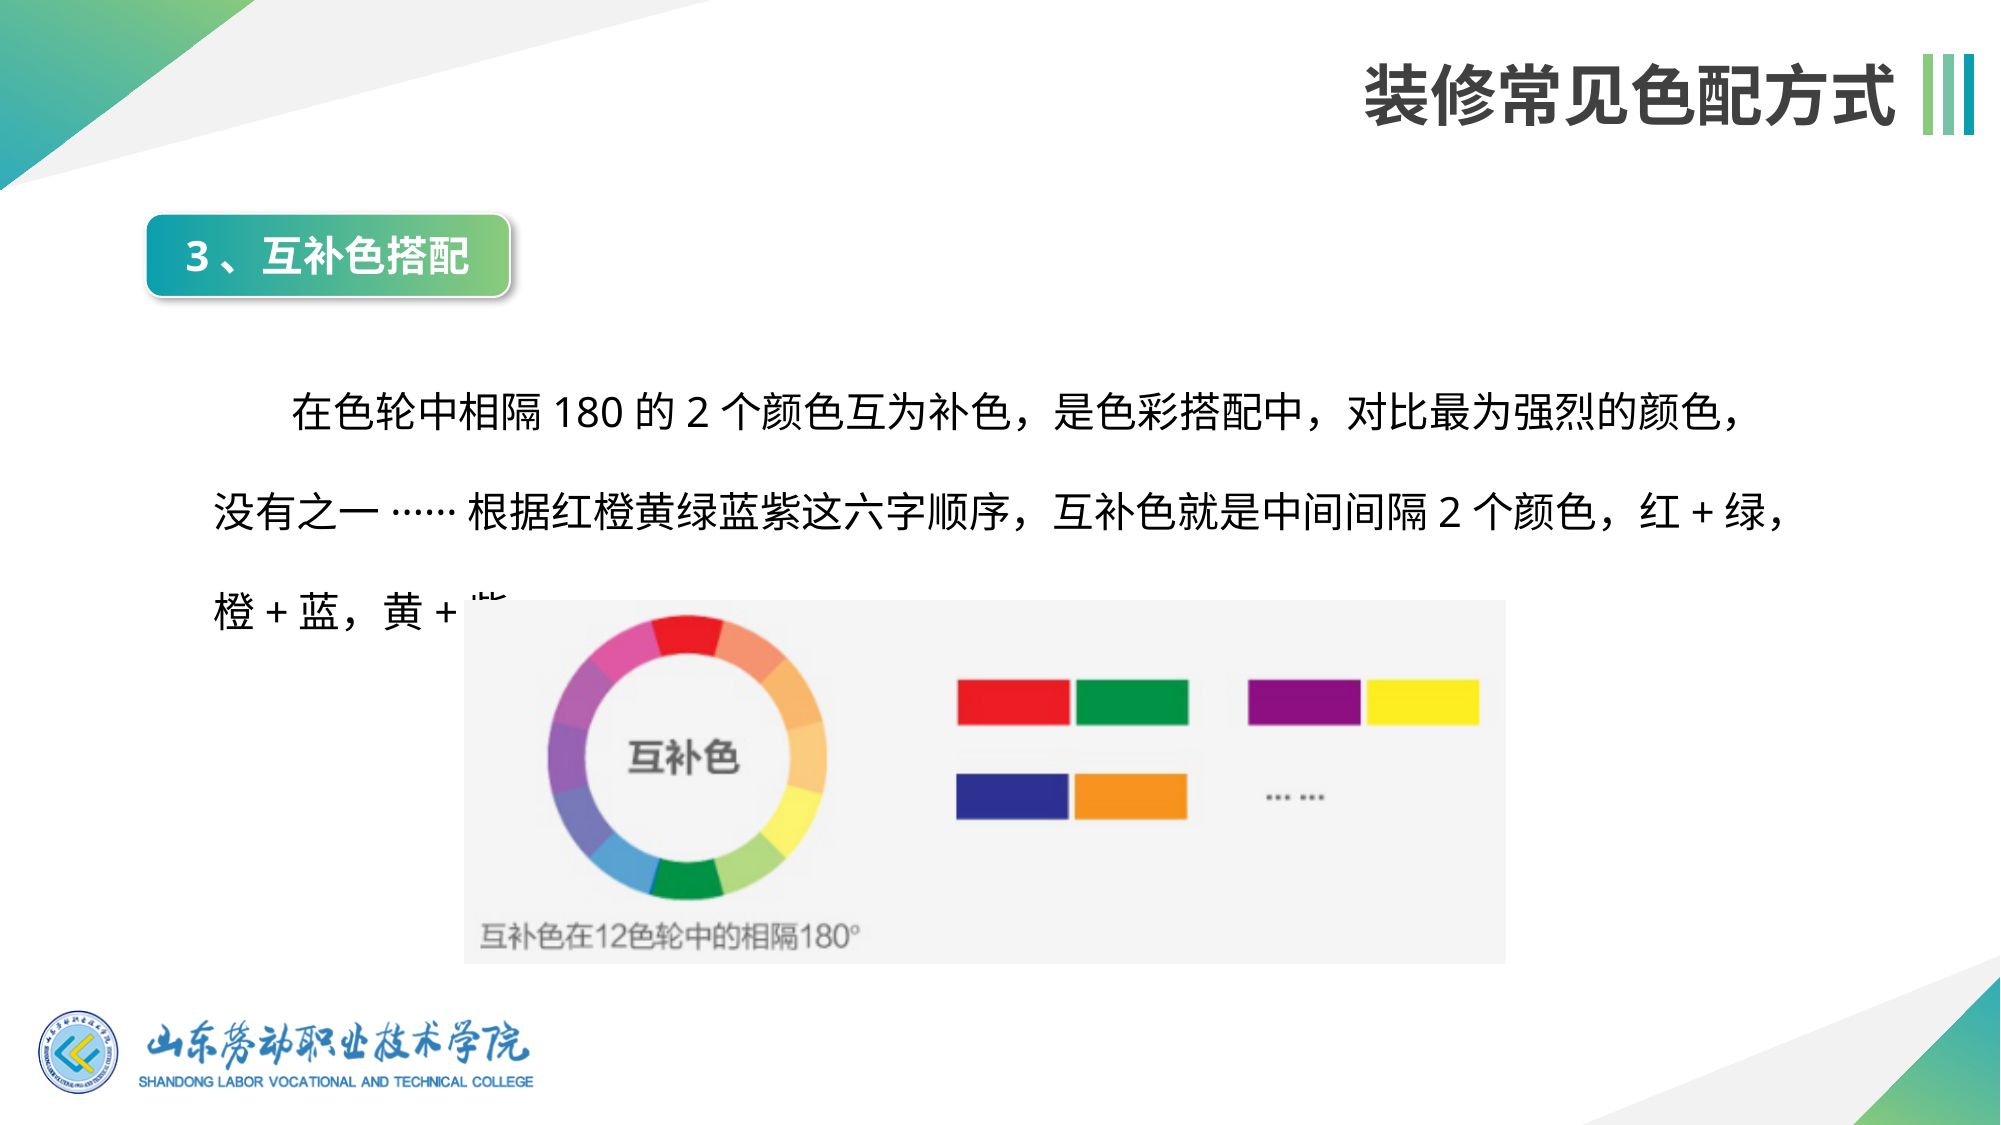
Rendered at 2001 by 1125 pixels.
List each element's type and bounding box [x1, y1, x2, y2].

text_box [0, 0, 2000, 1125]
picture [38, 1010, 550, 1094]
text_box [1928, 54, 1969, 136]
text_box [145, 213, 510, 297]
picture [464, 600, 1506, 964]
